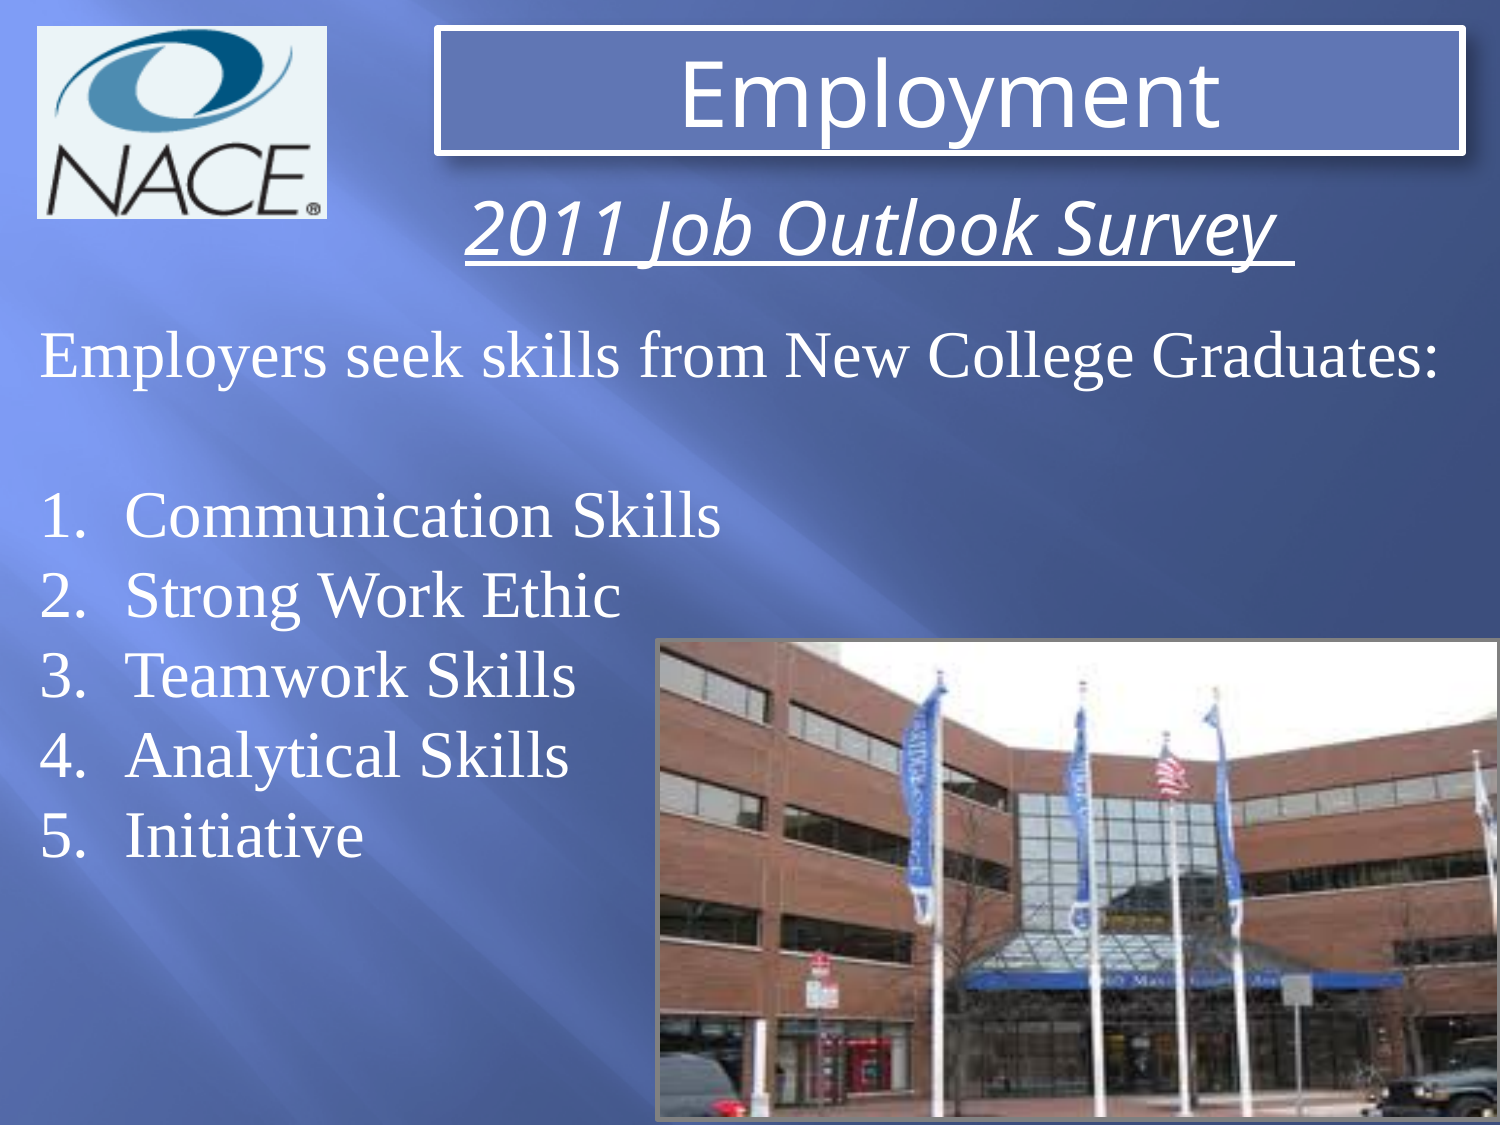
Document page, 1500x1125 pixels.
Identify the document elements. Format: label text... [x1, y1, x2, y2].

picture [37, 25, 328, 219]
text_box 2011 Job Outlook Survey [450, 172, 1463, 278]
text_box Employers seek skills from New College Graduates: Communication Skills Strong Work Ethic Teamwork Skills Analytical Skills Initiative [24, 303, 1463, 878]
picture [659, 641, 1498, 1118]
text_box Employment [434, 25, 1466, 156]
